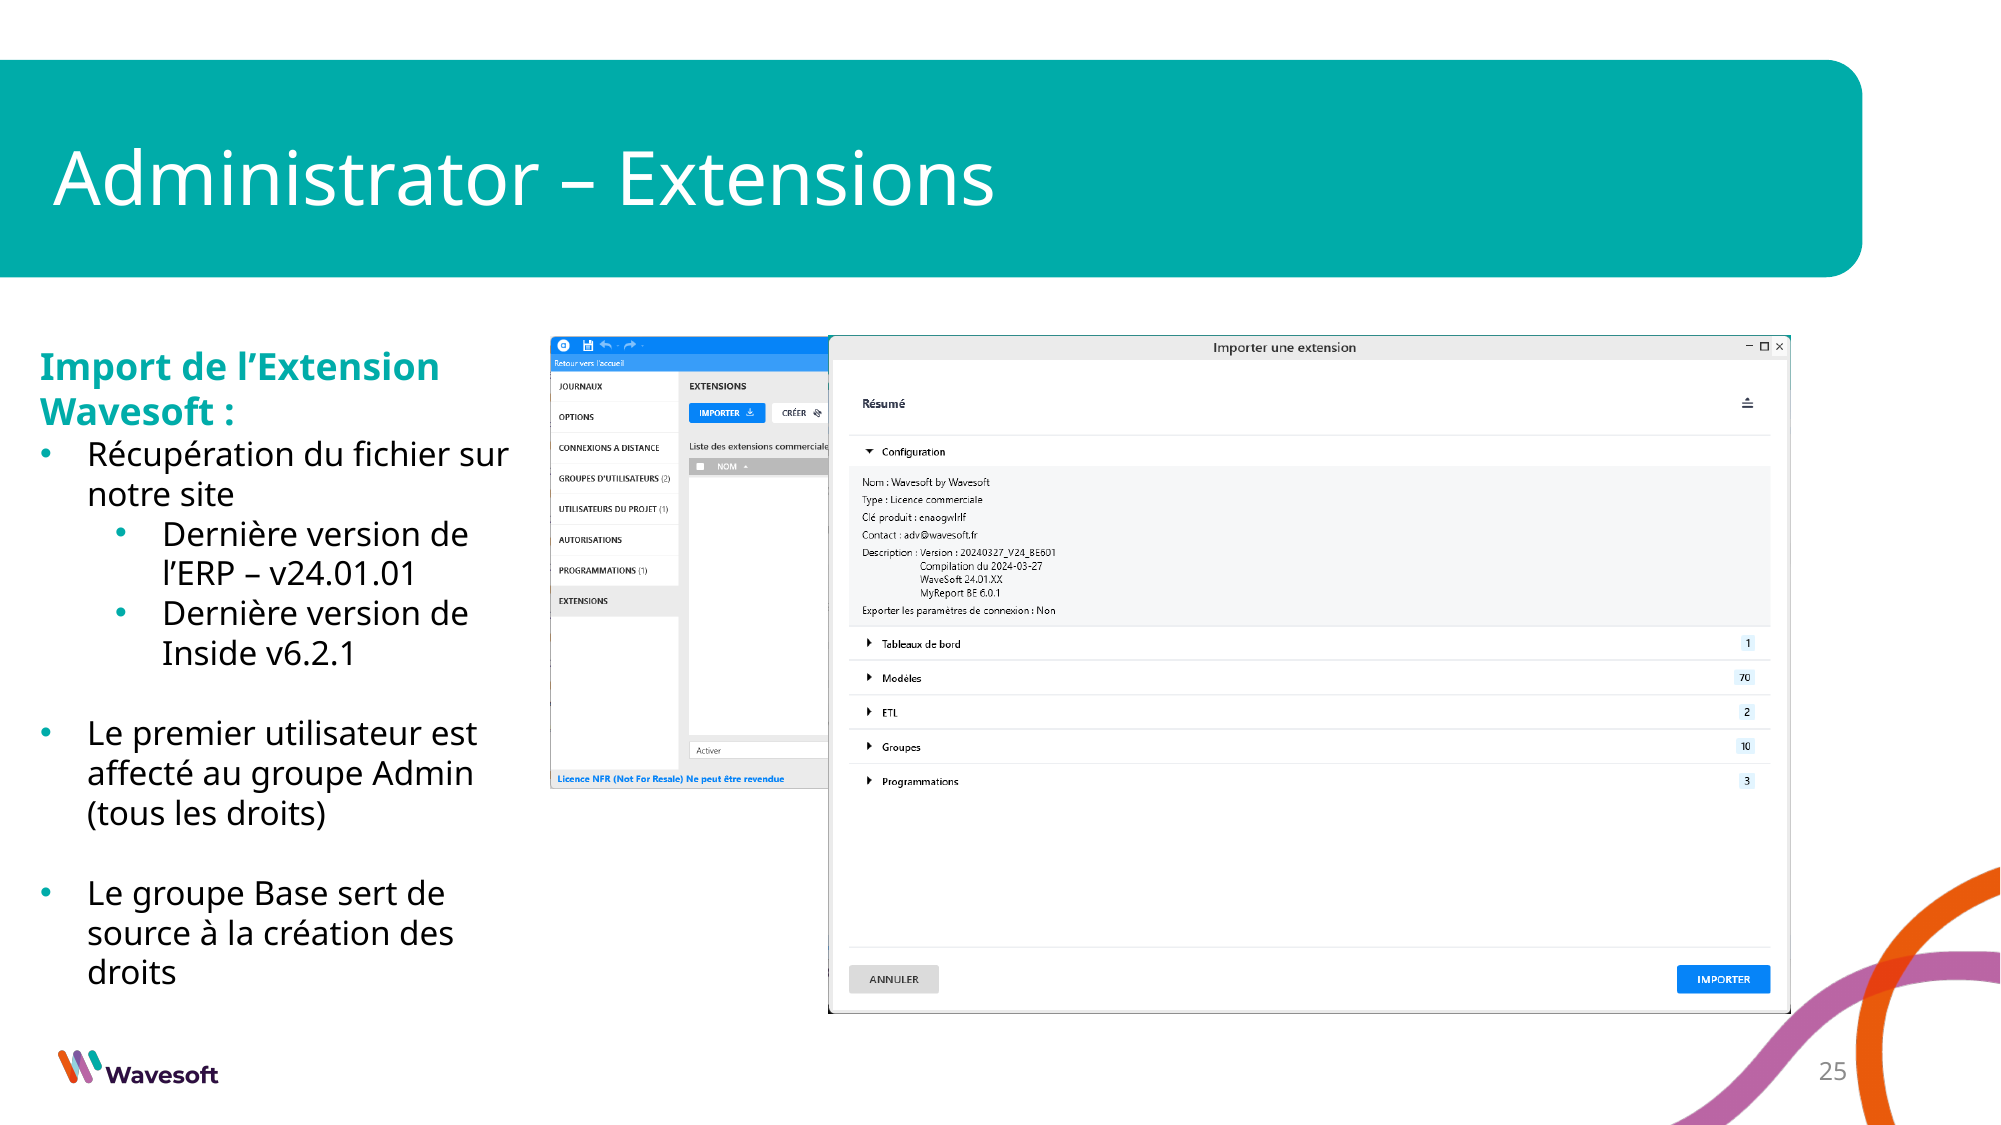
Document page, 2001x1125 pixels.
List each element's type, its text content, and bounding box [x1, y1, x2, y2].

title Administrator – Extensions [38, 108, 1764, 230]
picture [550, 335, 2001, 1125]
picture [38, 1039, 237, 1103]
text_box Import de l’Extension Wavesoft : Récupération du fichier sur notre site Dernière version de l’ERP – v24.01.01 Dernière version de Inside v6.2.1 Le premier utilisateur est affecté au groupe Admin (tous les droits) Le groupe Base sert de source à la création des droits [25, 335, 538, 1039]
slide_number 25 [1412, 1042, 1863, 1103]
